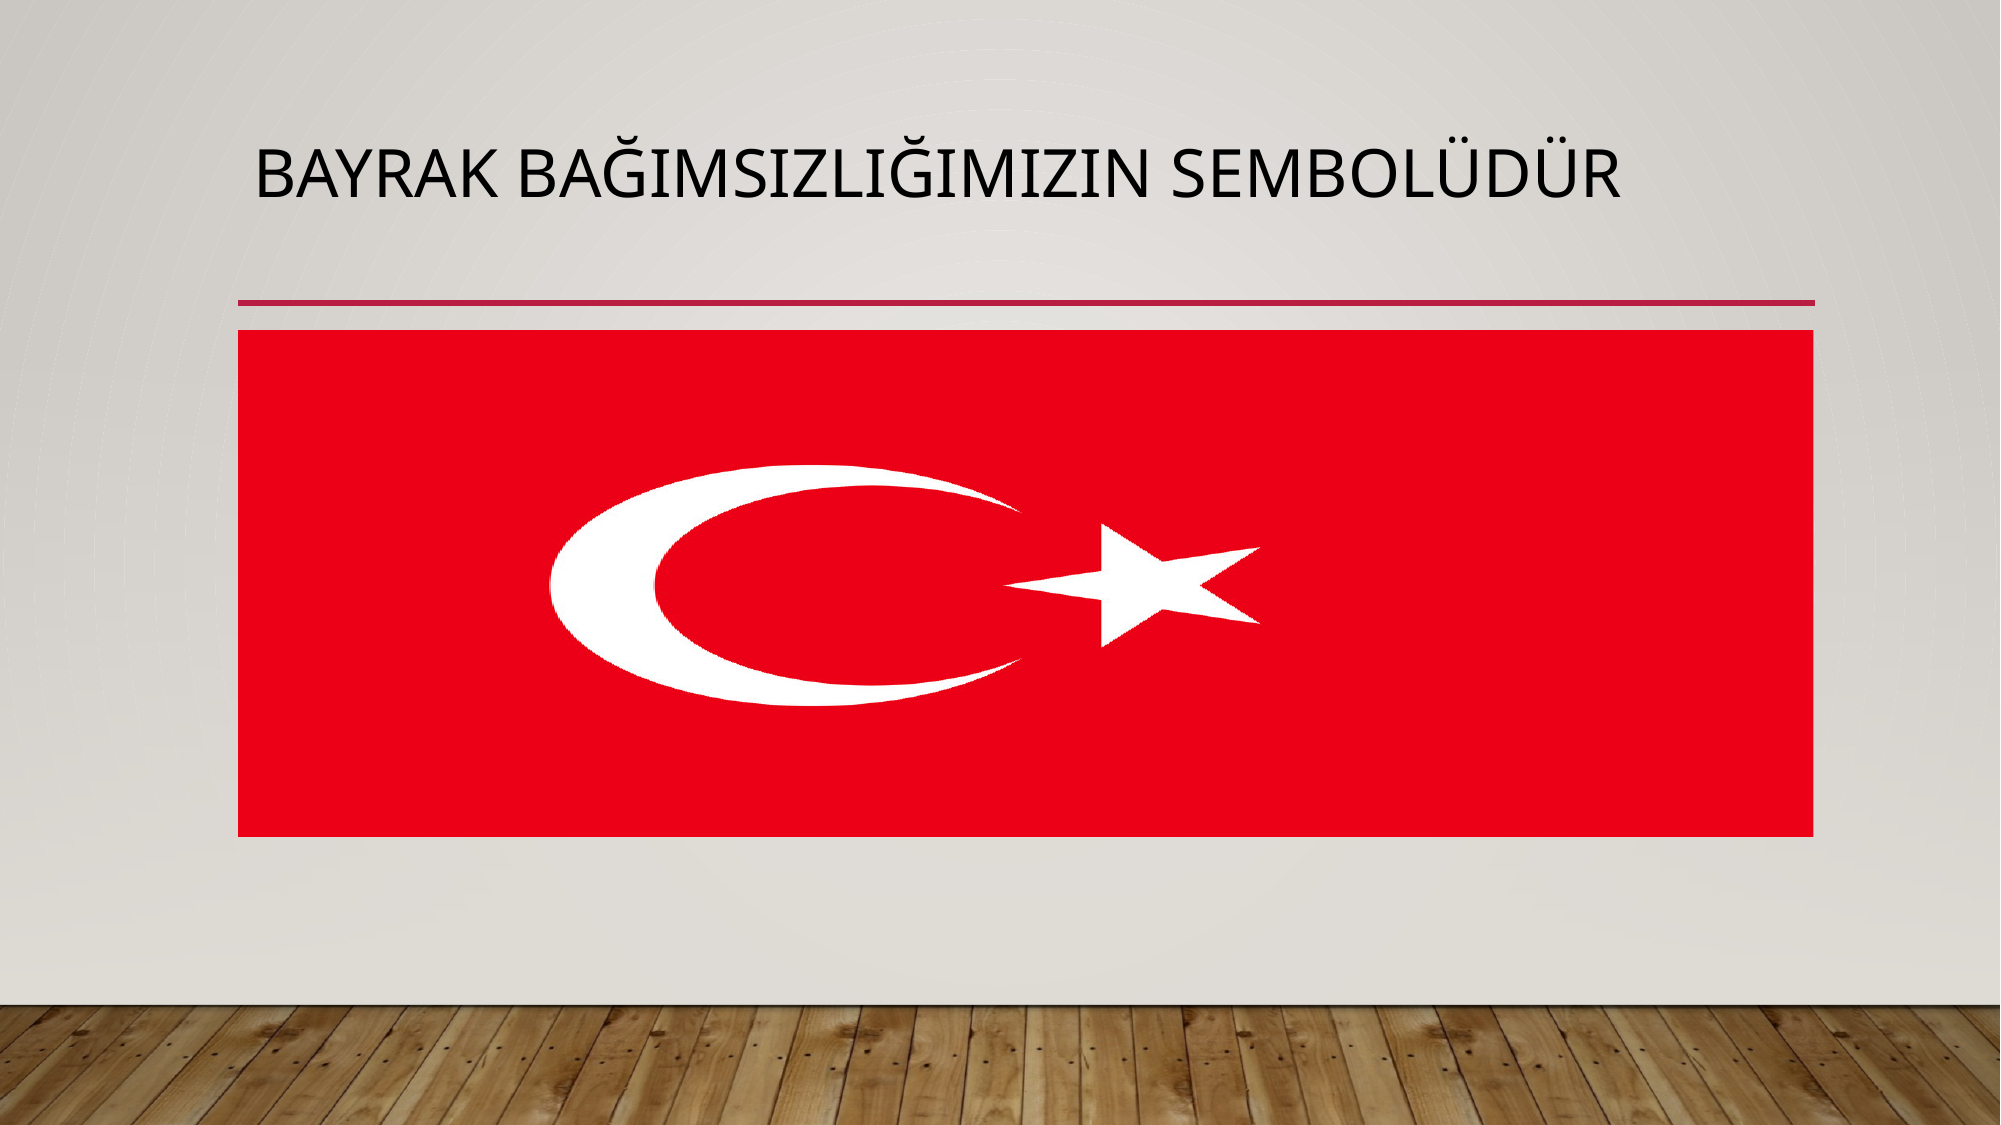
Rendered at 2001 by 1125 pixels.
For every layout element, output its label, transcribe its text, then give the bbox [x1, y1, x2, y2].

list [237, 330, 1814, 837]
title BAYRAK BAĞIMSIZLIĞIMIZIN SEMBOLÜDÜR [238, 131, 1814, 305]
picture [0, 1005, 2000, 1125]
